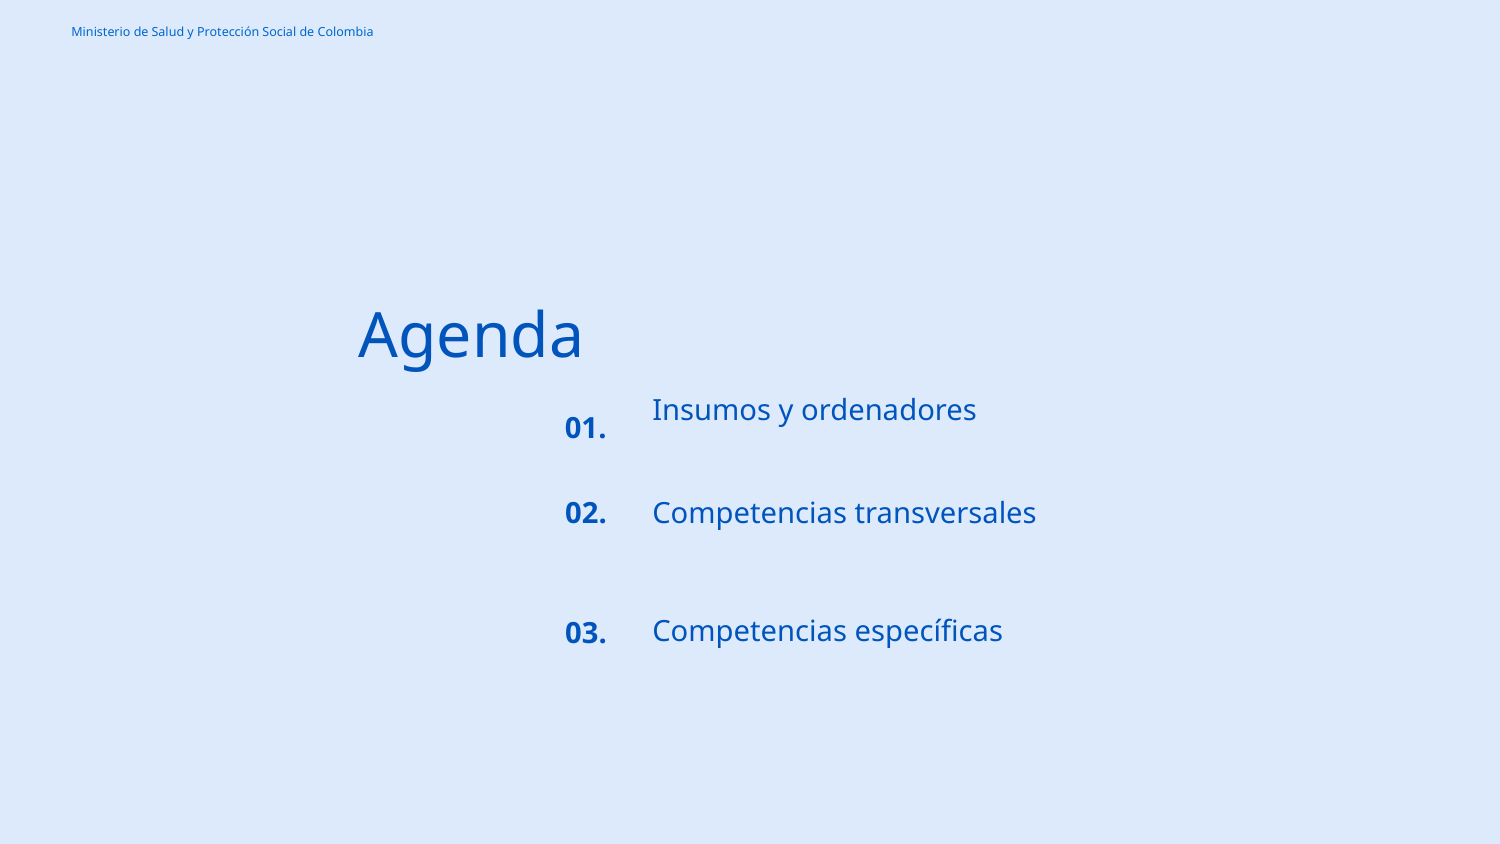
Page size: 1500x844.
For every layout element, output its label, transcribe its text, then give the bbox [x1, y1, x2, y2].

list 02. [523, 492, 619, 552]
list 03. [523, 612, 619, 658]
list 01. [523, 407, 618, 453]
list Competencias transversales [618, 492, 1269, 608]
list Competencias específicas [618, 610, 1353, 684]
list Insumos y ordenadores [618, 389, 1216, 490]
title Agenda [60, 284, 596, 390]
